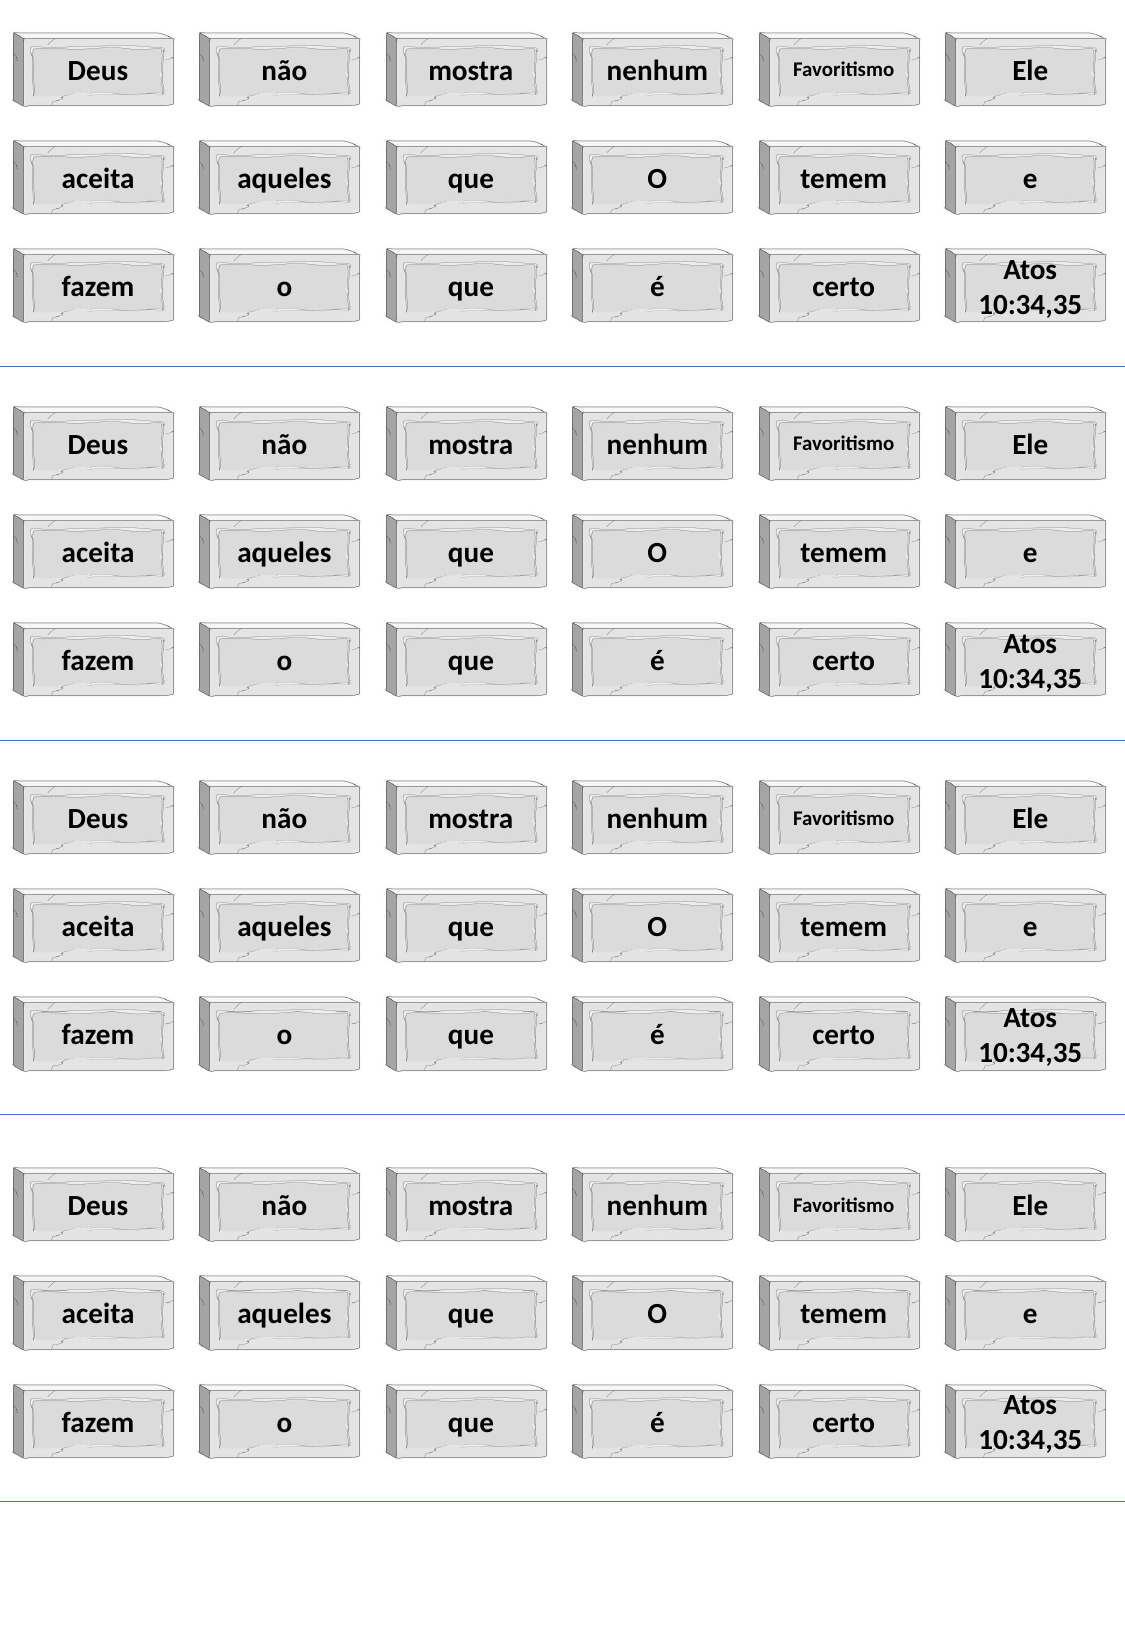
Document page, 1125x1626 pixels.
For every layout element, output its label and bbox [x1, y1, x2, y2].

text_box [568, 777, 735, 856]
text_box [755, 885, 922, 964]
text_box [382, 993, 549, 1073]
text_box [195, 511, 362, 590]
text_box [195, 403, 362, 482]
text_box [568, 993, 735, 1073]
text_box [9, 993, 176, 1073]
text_box [9, 511, 176, 590]
text_box [755, 1381, 922, 1460]
text_box [941, 29, 1108, 108]
text_box [941, 1381, 1108, 1460]
text_box [941, 885, 1108, 964]
text_box [195, 993, 362, 1073]
text_box [568, 137, 735, 216]
text_box [568, 1164, 735, 1243]
text_box [568, 1381, 735, 1460]
text_box [9, 619, 176, 699]
text_box [382, 885, 549, 964]
text_box [195, 1272, 362, 1352]
text_box [755, 777, 922, 856]
text_box [941, 777, 1108, 856]
text_box [382, 137, 549, 216]
text_box [755, 619, 922, 699]
text_box [195, 1164, 362, 1243]
text_box [755, 993, 922, 1073]
text_box [568, 885, 735, 964]
text_box [755, 1164, 922, 1243]
text_box [382, 777, 549, 856]
text_box [9, 245, 176, 324]
text_box [755, 137, 922, 216]
text_box [568, 511, 735, 590]
text_box [755, 1272, 922, 1352]
text_box [9, 29, 176, 108]
text_box [195, 1381, 362, 1460]
text_box [195, 245, 362, 324]
text_box [941, 1272, 1108, 1352]
text_box [382, 1272, 549, 1352]
text_box [755, 403, 922, 482]
text_box [9, 777, 176, 856]
text_box [755, 511, 922, 590]
text_box [568, 403, 735, 482]
text_box [941, 511, 1108, 590]
text_box [755, 29, 922, 108]
text_box [382, 511, 549, 590]
text_box [941, 993, 1108, 1073]
text_box [568, 619, 735, 699]
text_box [9, 1381, 176, 1460]
text_box [382, 619, 549, 699]
text_box [195, 137, 362, 216]
text_box [382, 1381, 549, 1460]
text_box [9, 403, 176, 482]
text_box [755, 245, 922, 324]
text_box [382, 403, 549, 482]
text_box [941, 137, 1108, 216]
text_box [9, 885, 176, 964]
text_box [568, 245, 735, 324]
text_box [195, 885, 362, 964]
text_box [568, 1272, 735, 1352]
text_box [941, 245, 1108, 324]
text_box [941, 619, 1108, 699]
text_box [382, 245, 549, 324]
text_box [9, 1164, 176, 1243]
text_box [195, 619, 362, 699]
text_box [941, 403, 1108, 482]
text_box [382, 29, 549, 108]
text_box [195, 29, 362, 108]
text_box [195, 777, 362, 856]
text_box [568, 29, 735, 108]
text_box [941, 1164, 1108, 1243]
text_box [9, 137, 176, 216]
text_box [9, 1272, 176, 1352]
text_box [382, 1164, 549, 1243]
